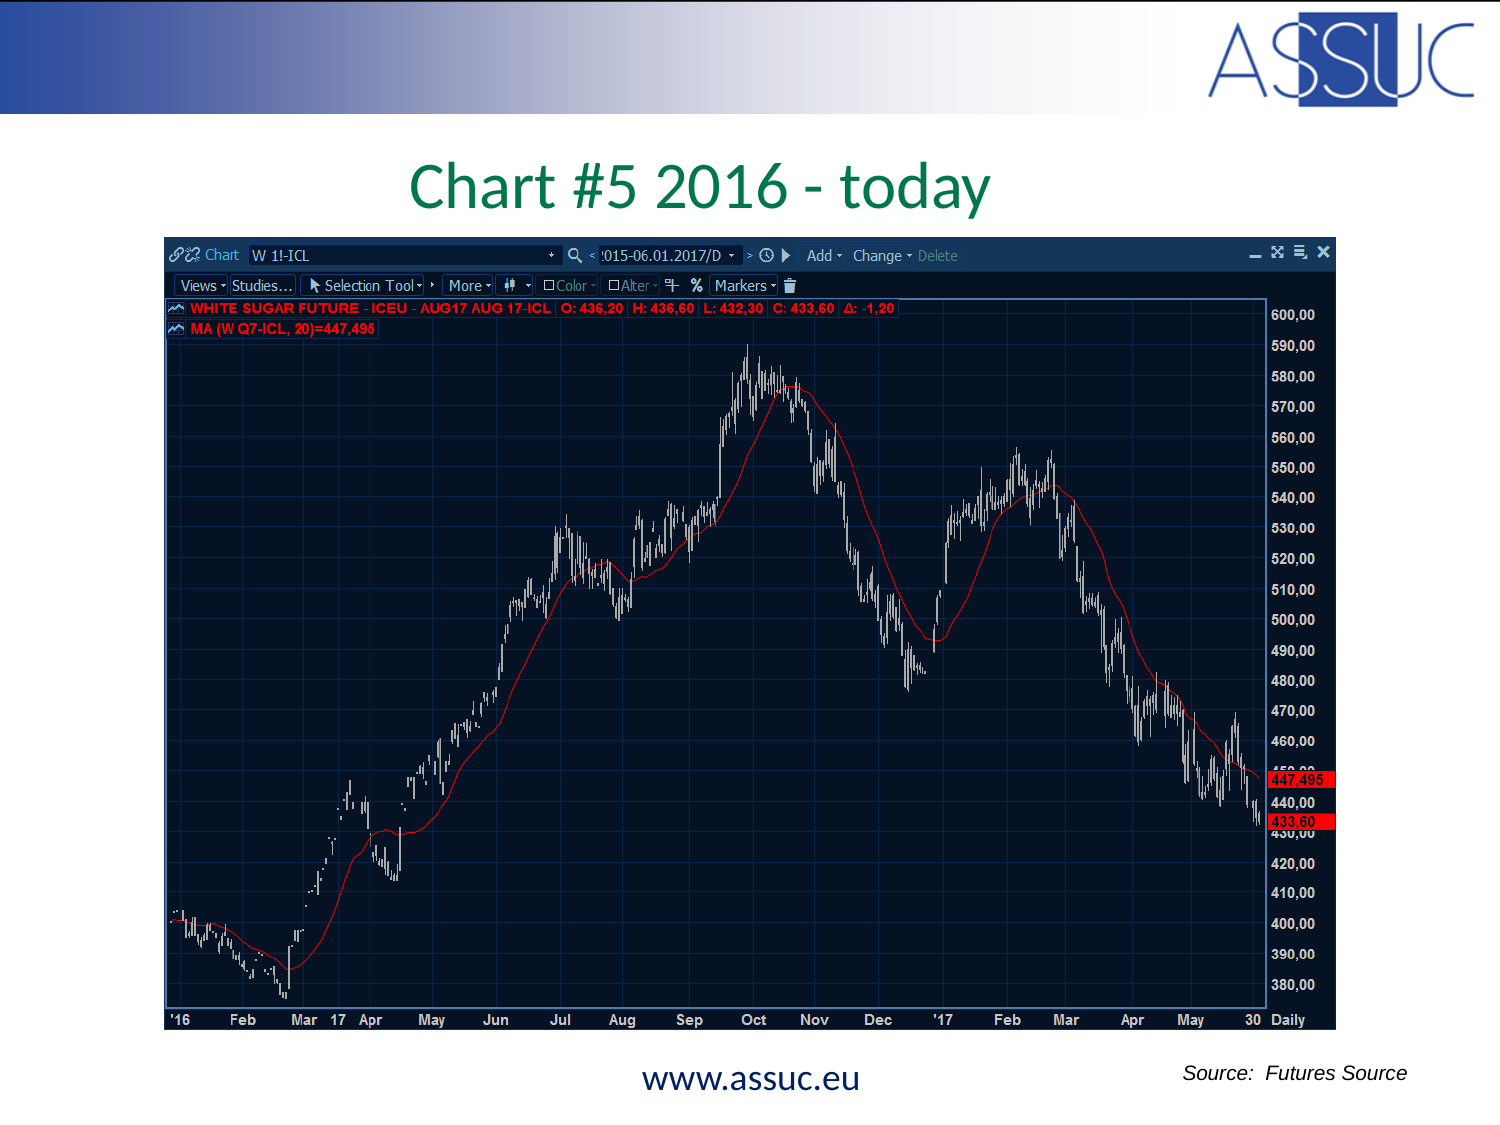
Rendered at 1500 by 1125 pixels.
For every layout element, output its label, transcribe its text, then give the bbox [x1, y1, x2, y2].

text_box Source: Futures Source [1167, 1052, 1487, 1093]
picture [0, 0, 1500, 114]
text_box www.assuc.eu [513, 1046, 989, 1107]
text_box Chart #5 2016 - today [355, 134, 1047, 230]
picture [164, 237, 1336, 1030]
